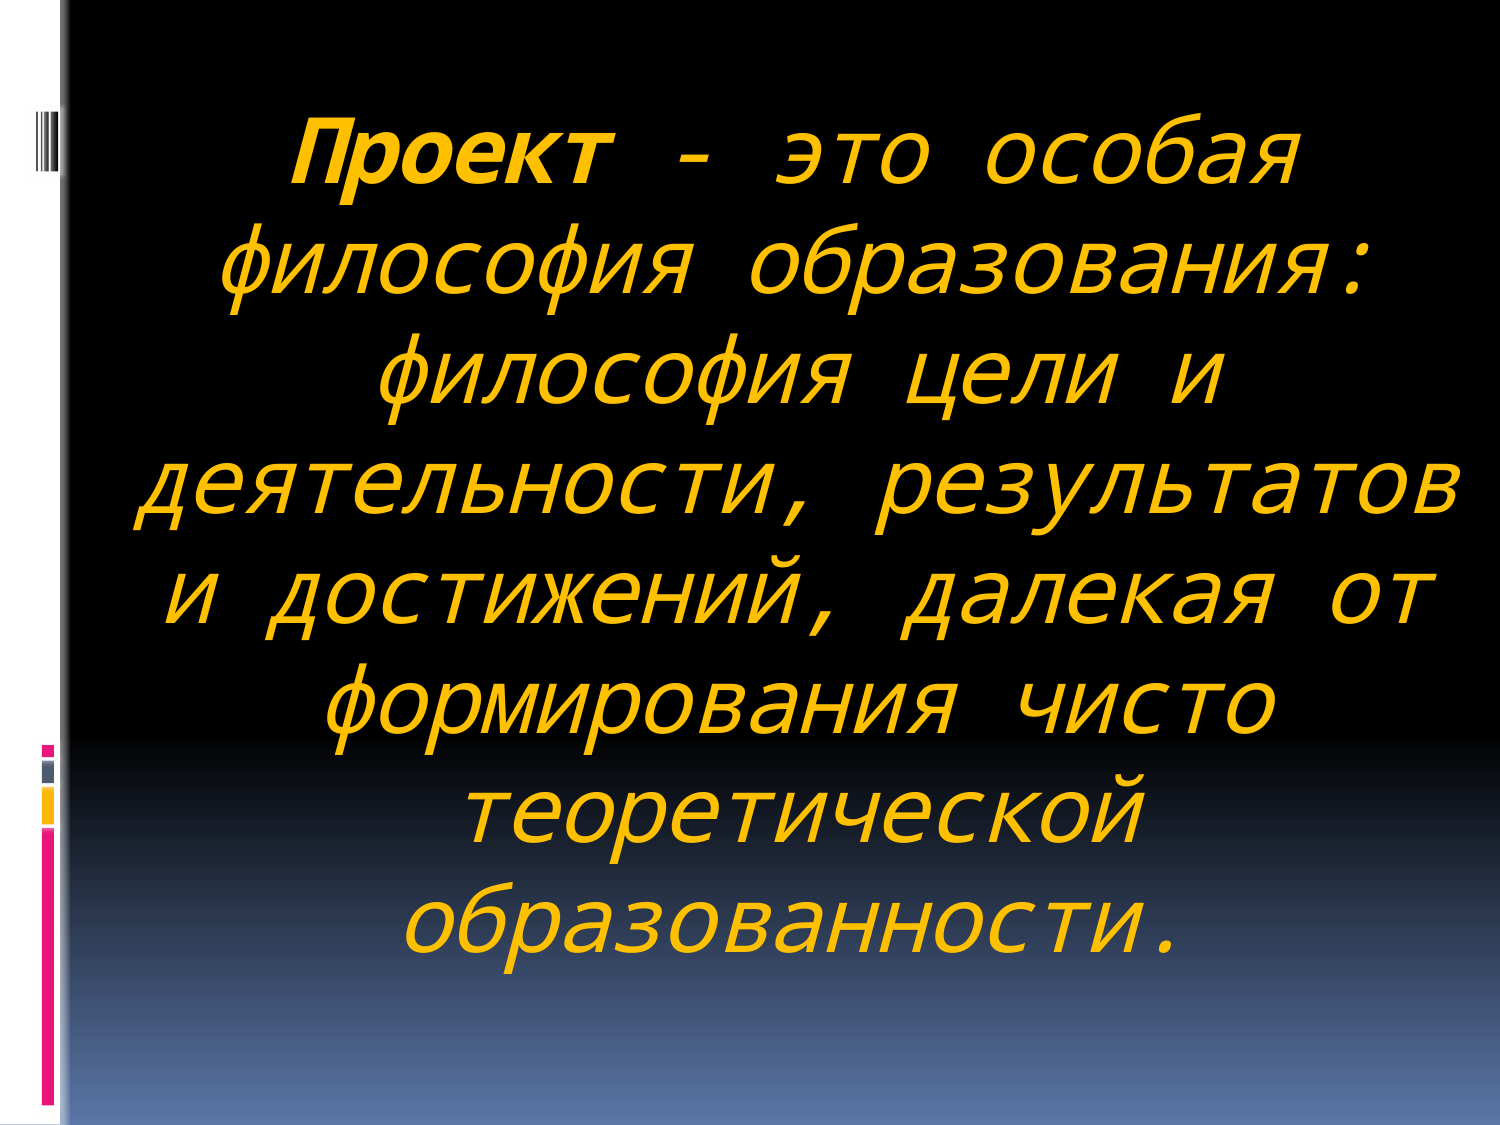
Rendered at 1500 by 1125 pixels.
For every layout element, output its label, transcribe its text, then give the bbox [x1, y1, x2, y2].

title Проект - это особая философия образования: философия цели и деятельности, результатов и достижений, далекая от формирования чисто теоретической образованности. [88, 84, 1500, 1055]
